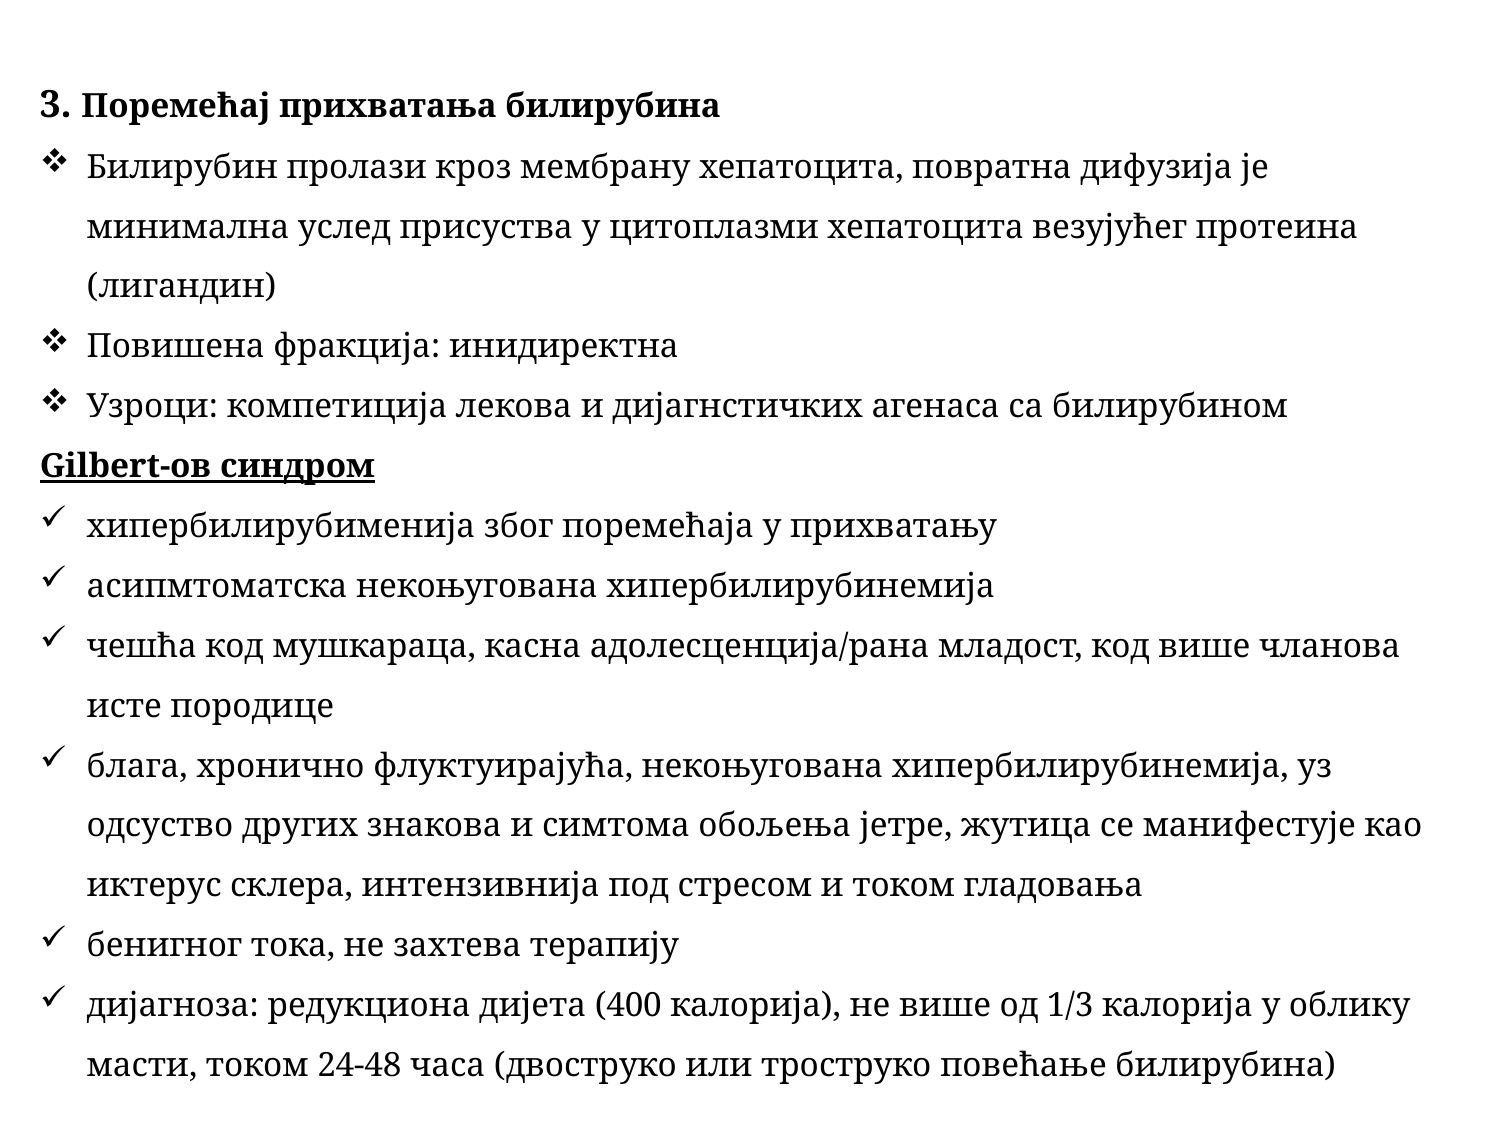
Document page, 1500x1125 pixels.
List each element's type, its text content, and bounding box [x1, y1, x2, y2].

text_box 3. Поремећај прихватања билирубина Билирубин пролази кроз мембрану хепатоцита, повратна дифузија је минимална услед присуства у цитоплазми хепатоцита везујућег протеина (лигандин) Повишена фракција: инидиректна Узроци: компетиција лекова и дијагнстичких агенаса са билирубином Gilbert-ов синдром хипербилирубименија због поремећаја у прихватању асипмтоматска некоњугована хипербилирубинемија чешћа код мушкараца, касна адолесценција/рана младост, код више чланова исте породице блага, хронично флуктуирајућа, некоњугована хипербилирубинемија, уз одсуство других знакова и симтома обољења јетре, жутица се манифестује као иктерус склера, интензивнија под стресом и током гладовања бенигног тока, не захтева терапију дијагноза: редукциона дијета (400 калорија), не више од 1/3 калорија у облику масти, током 24-48 часа (двоструко или троструко повећање билирубина) [24, 50, 1475, 1091]
